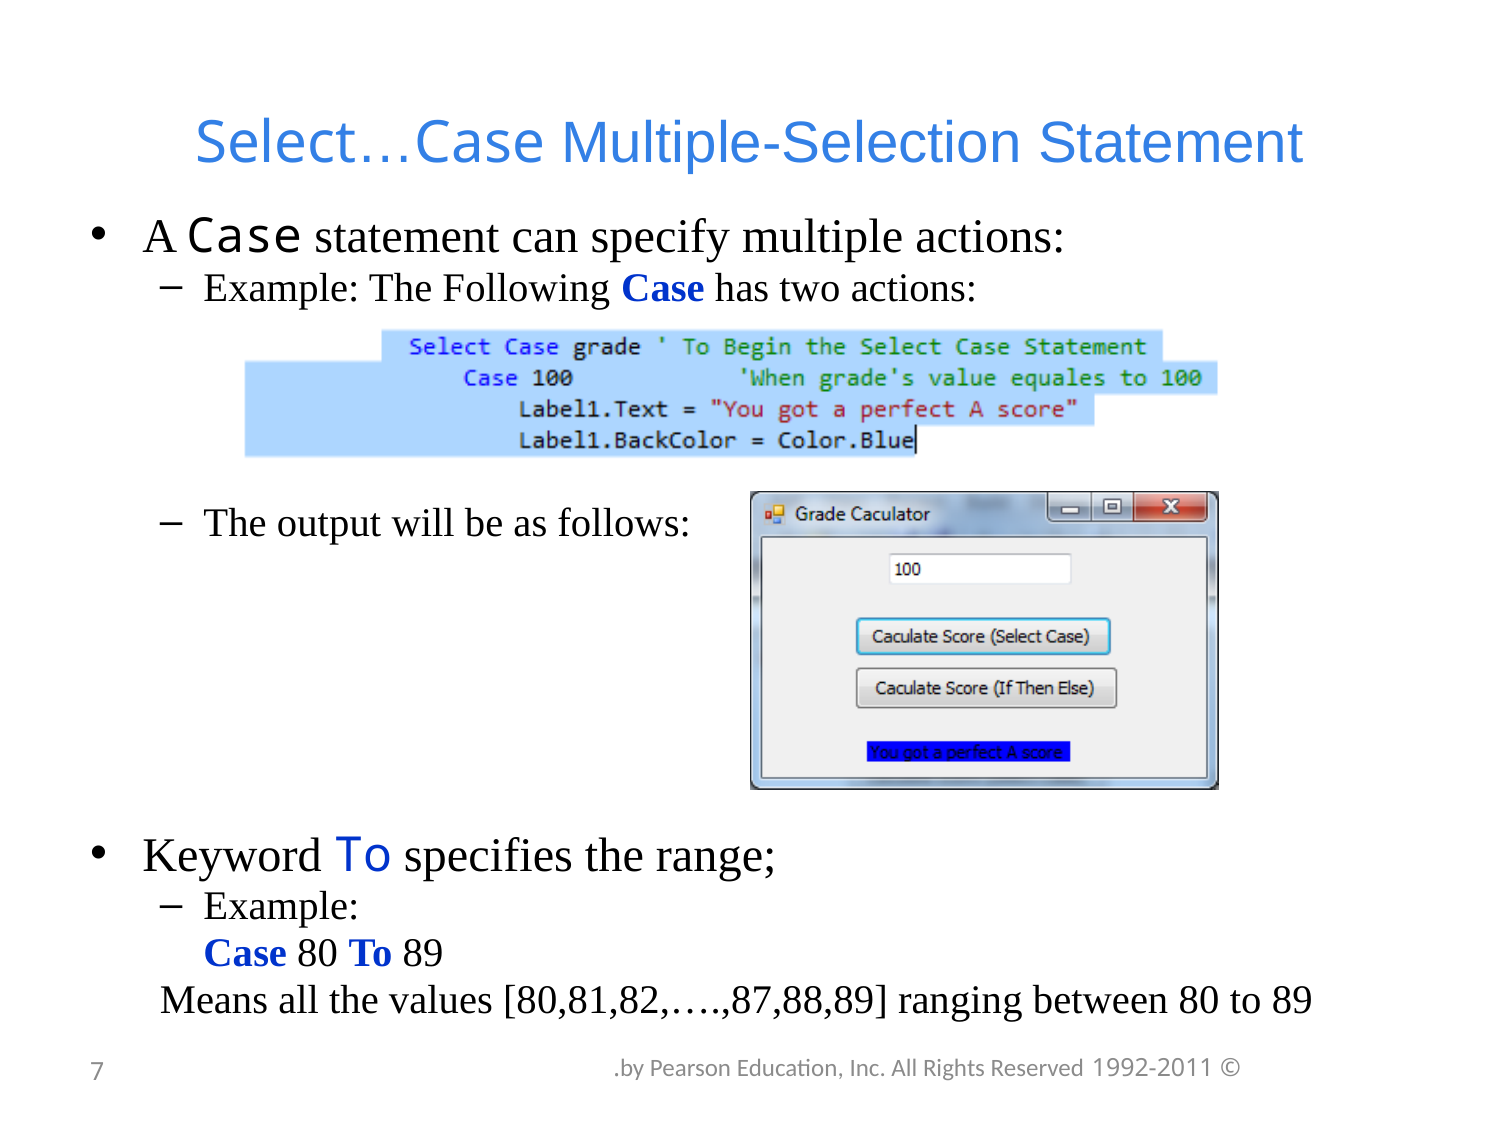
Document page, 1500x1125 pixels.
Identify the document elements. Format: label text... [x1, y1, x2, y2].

title Select…Case Multiple-Selection Statement [75, 45, 1425, 208]
footer © 1992-2011 by Pearson Education, Inc. All Rights Reserved. [431, 1046, 1424, 1087]
slide_number 7 [75, 1042, 425, 1103]
picture [241, 325, 1232, 460]
picture [749, 491, 1219, 791]
list A Case statement can specify multiple actions: Example: The Following Case has two actions: The output will be as follows: Keyword To specifies the range; Example: Case 80 To 89 Means all the values [80,81,82,….,87,88,89] ranging between 80 to 89 [75, 208, 1425, 1035]
